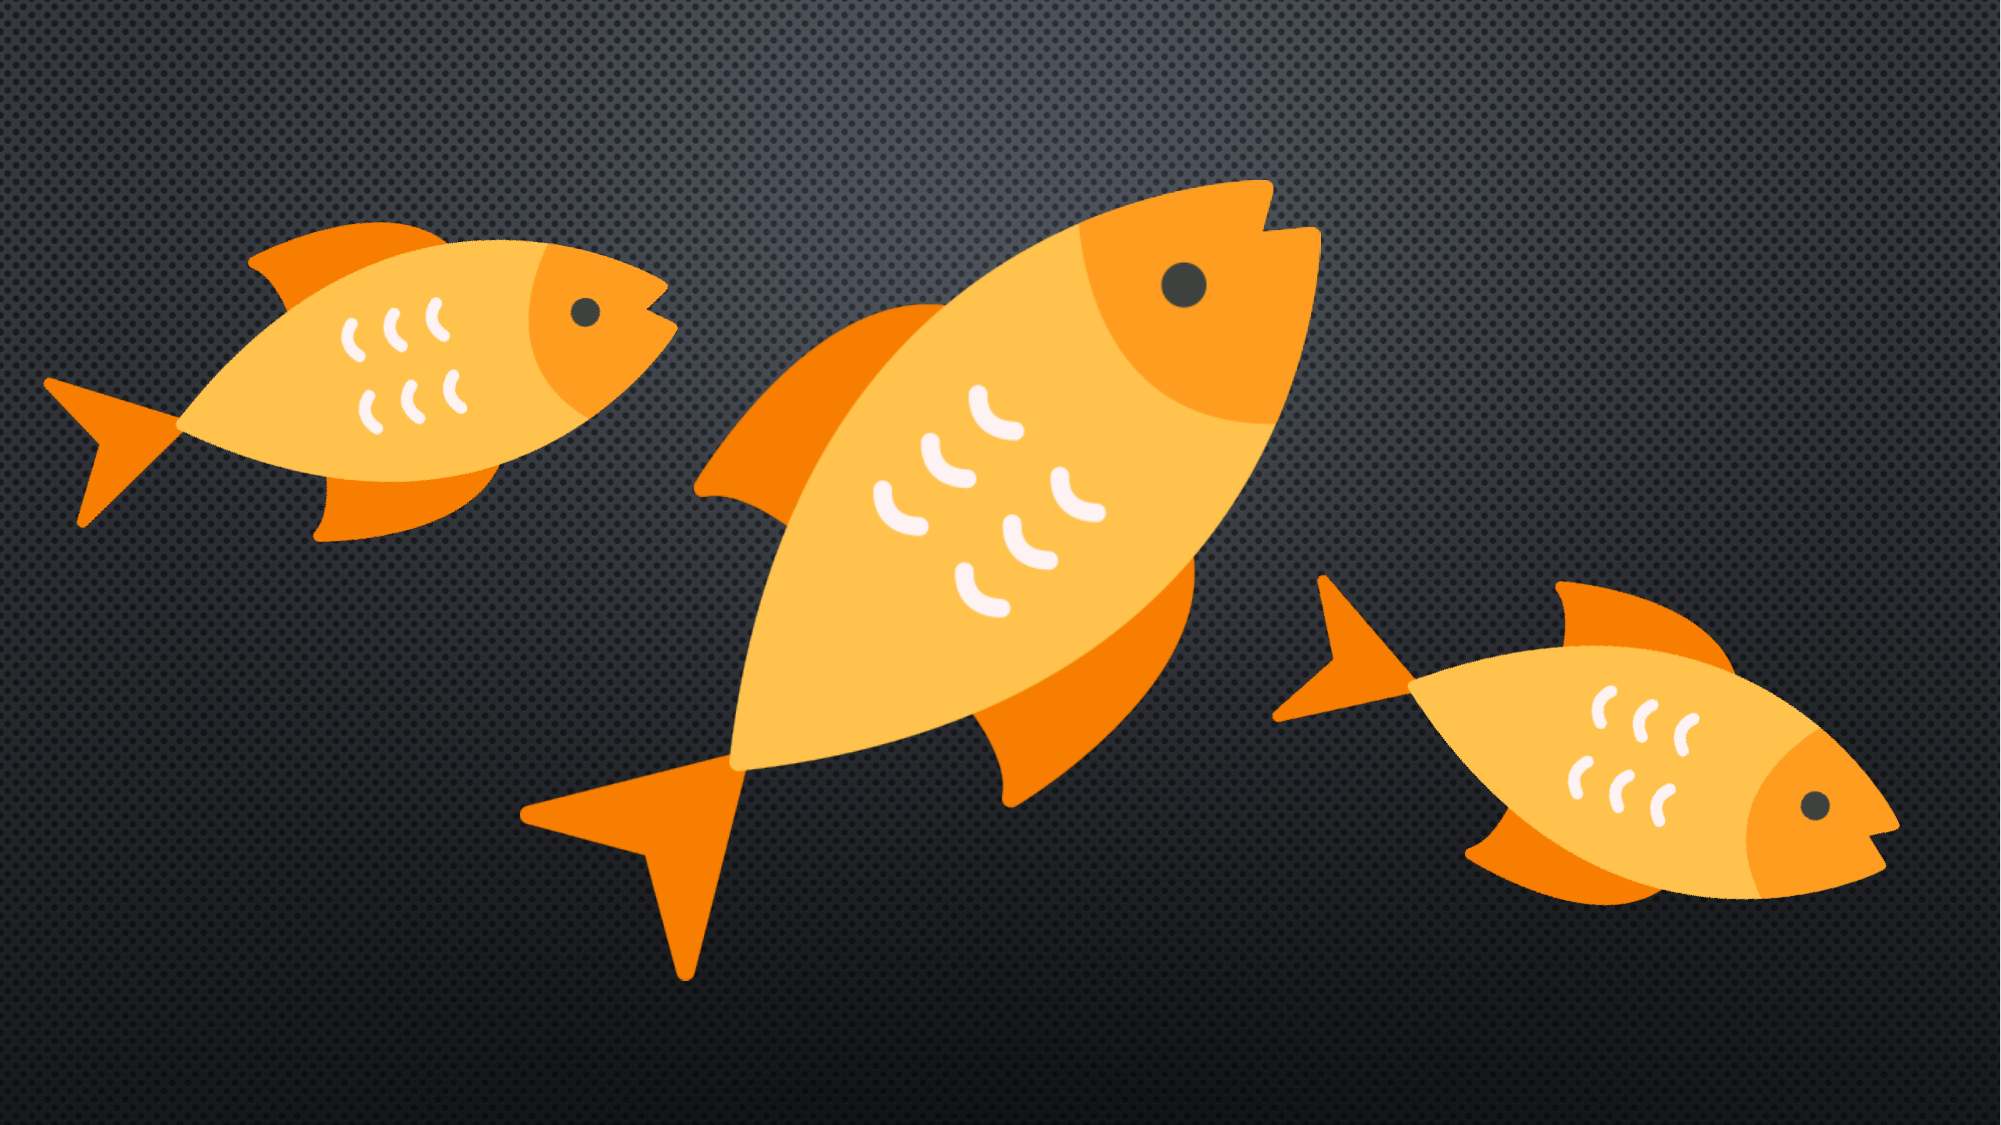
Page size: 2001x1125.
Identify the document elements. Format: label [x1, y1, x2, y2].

picture [0, 32, 1914, 1083]
